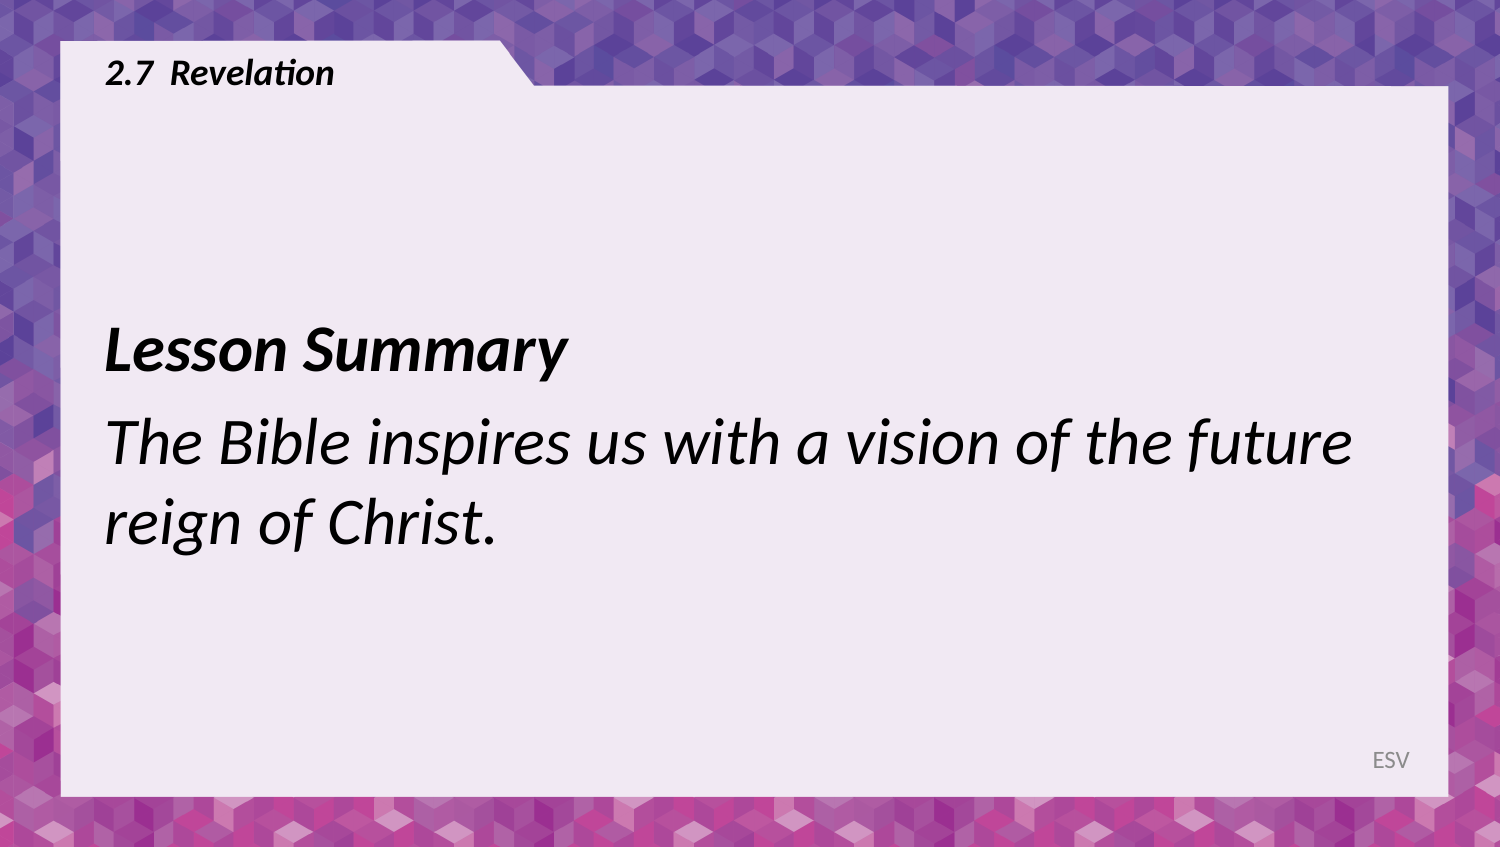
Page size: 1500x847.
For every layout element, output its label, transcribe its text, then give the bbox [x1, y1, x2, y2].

footer ESV [950, 736, 1425, 782]
list Lesson Summary The Bible inspires us with a vision of the future reign of Christ. [89, 141, 1403, 722]
title 2.7 Revelation [89, 33, 1420, 108]
picture [0, 0, 1500, 847]
